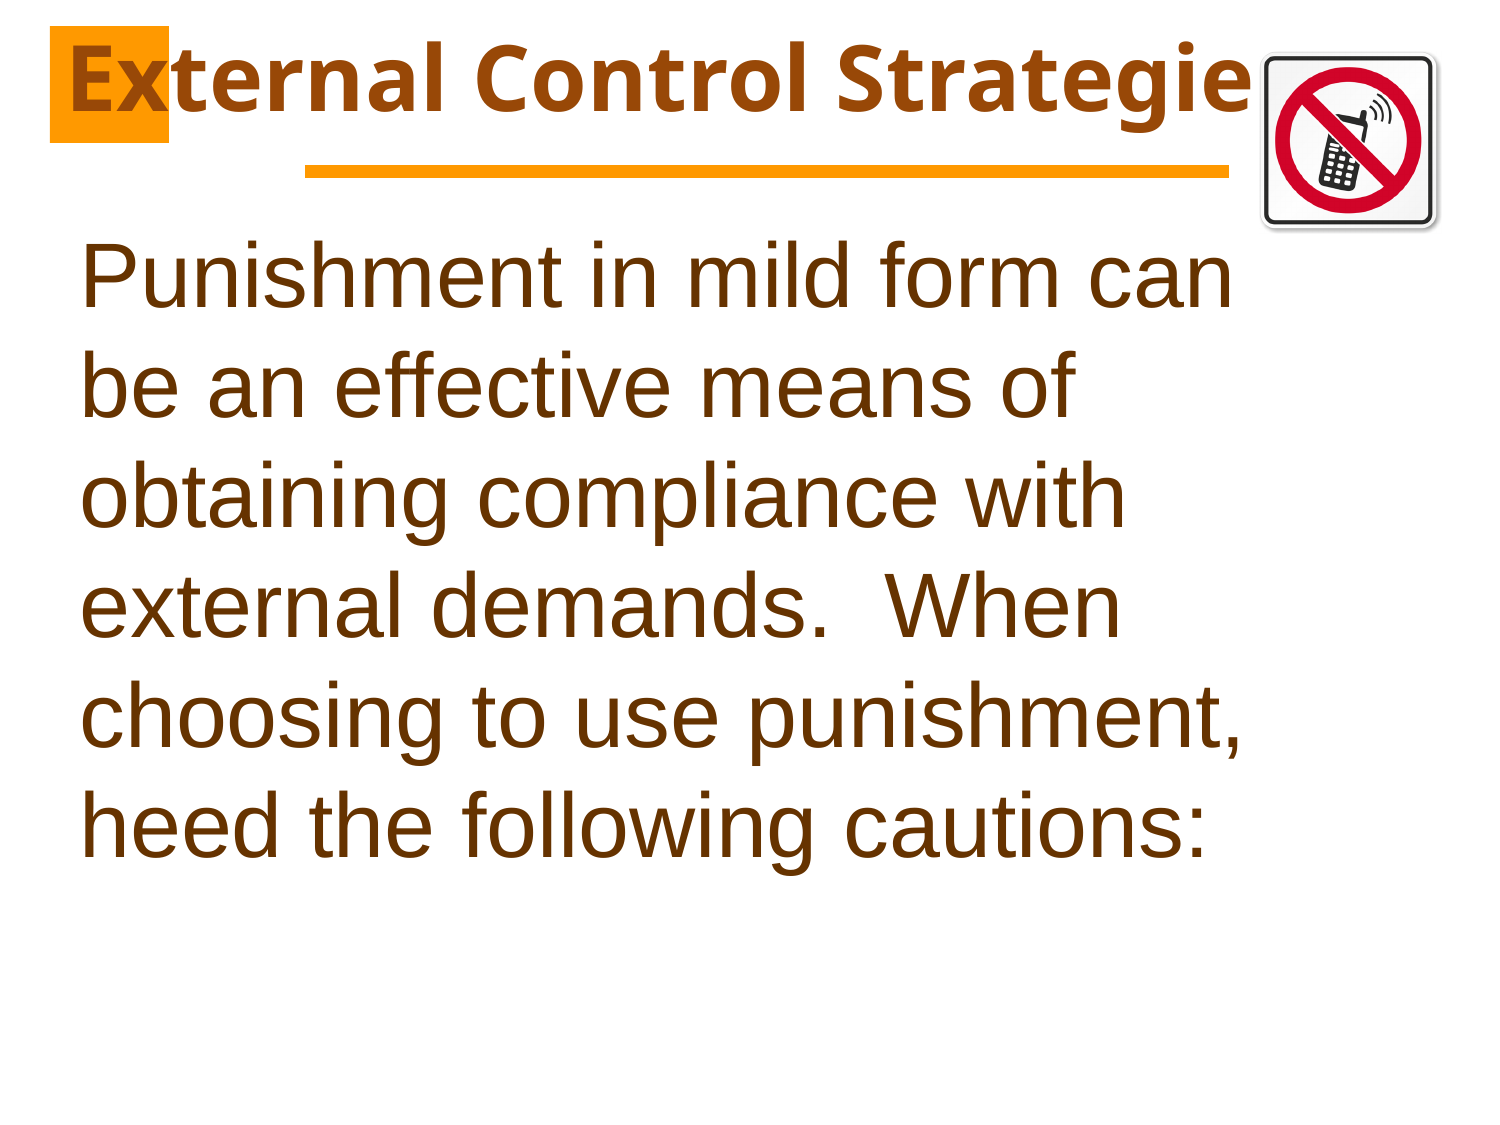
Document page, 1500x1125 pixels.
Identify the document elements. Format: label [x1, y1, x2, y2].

picture [1258, 51, 1442, 235]
title [49, 0, 1416, 154]
text_box [64, 208, 1351, 1027]
